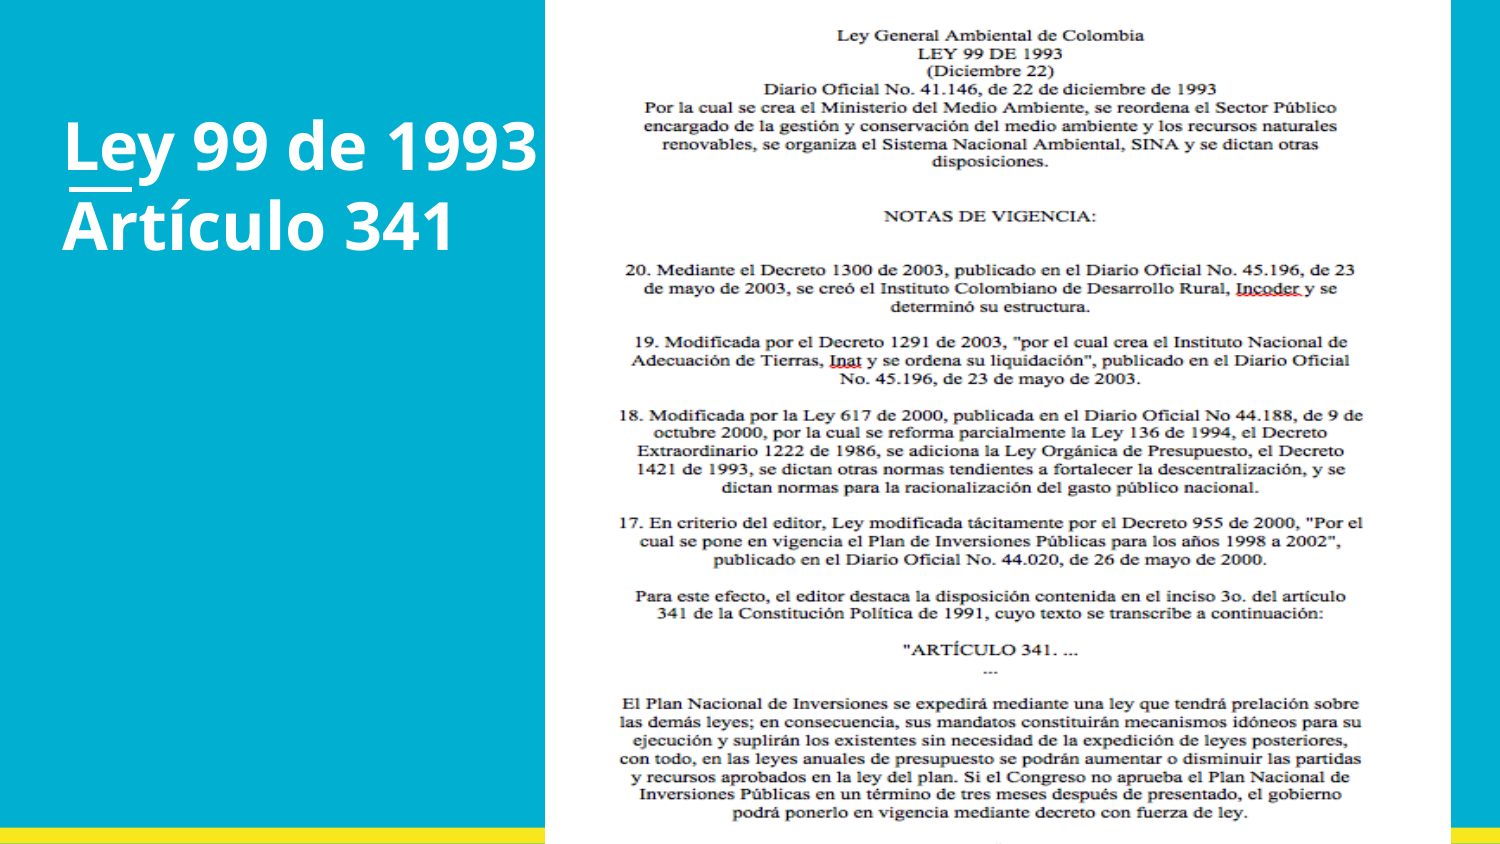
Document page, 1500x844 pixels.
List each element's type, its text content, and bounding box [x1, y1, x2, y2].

title Ley 99 de 1993 Artículo 341 [47, 88, 540, 195]
picture [545, 0, 1451, 844]
